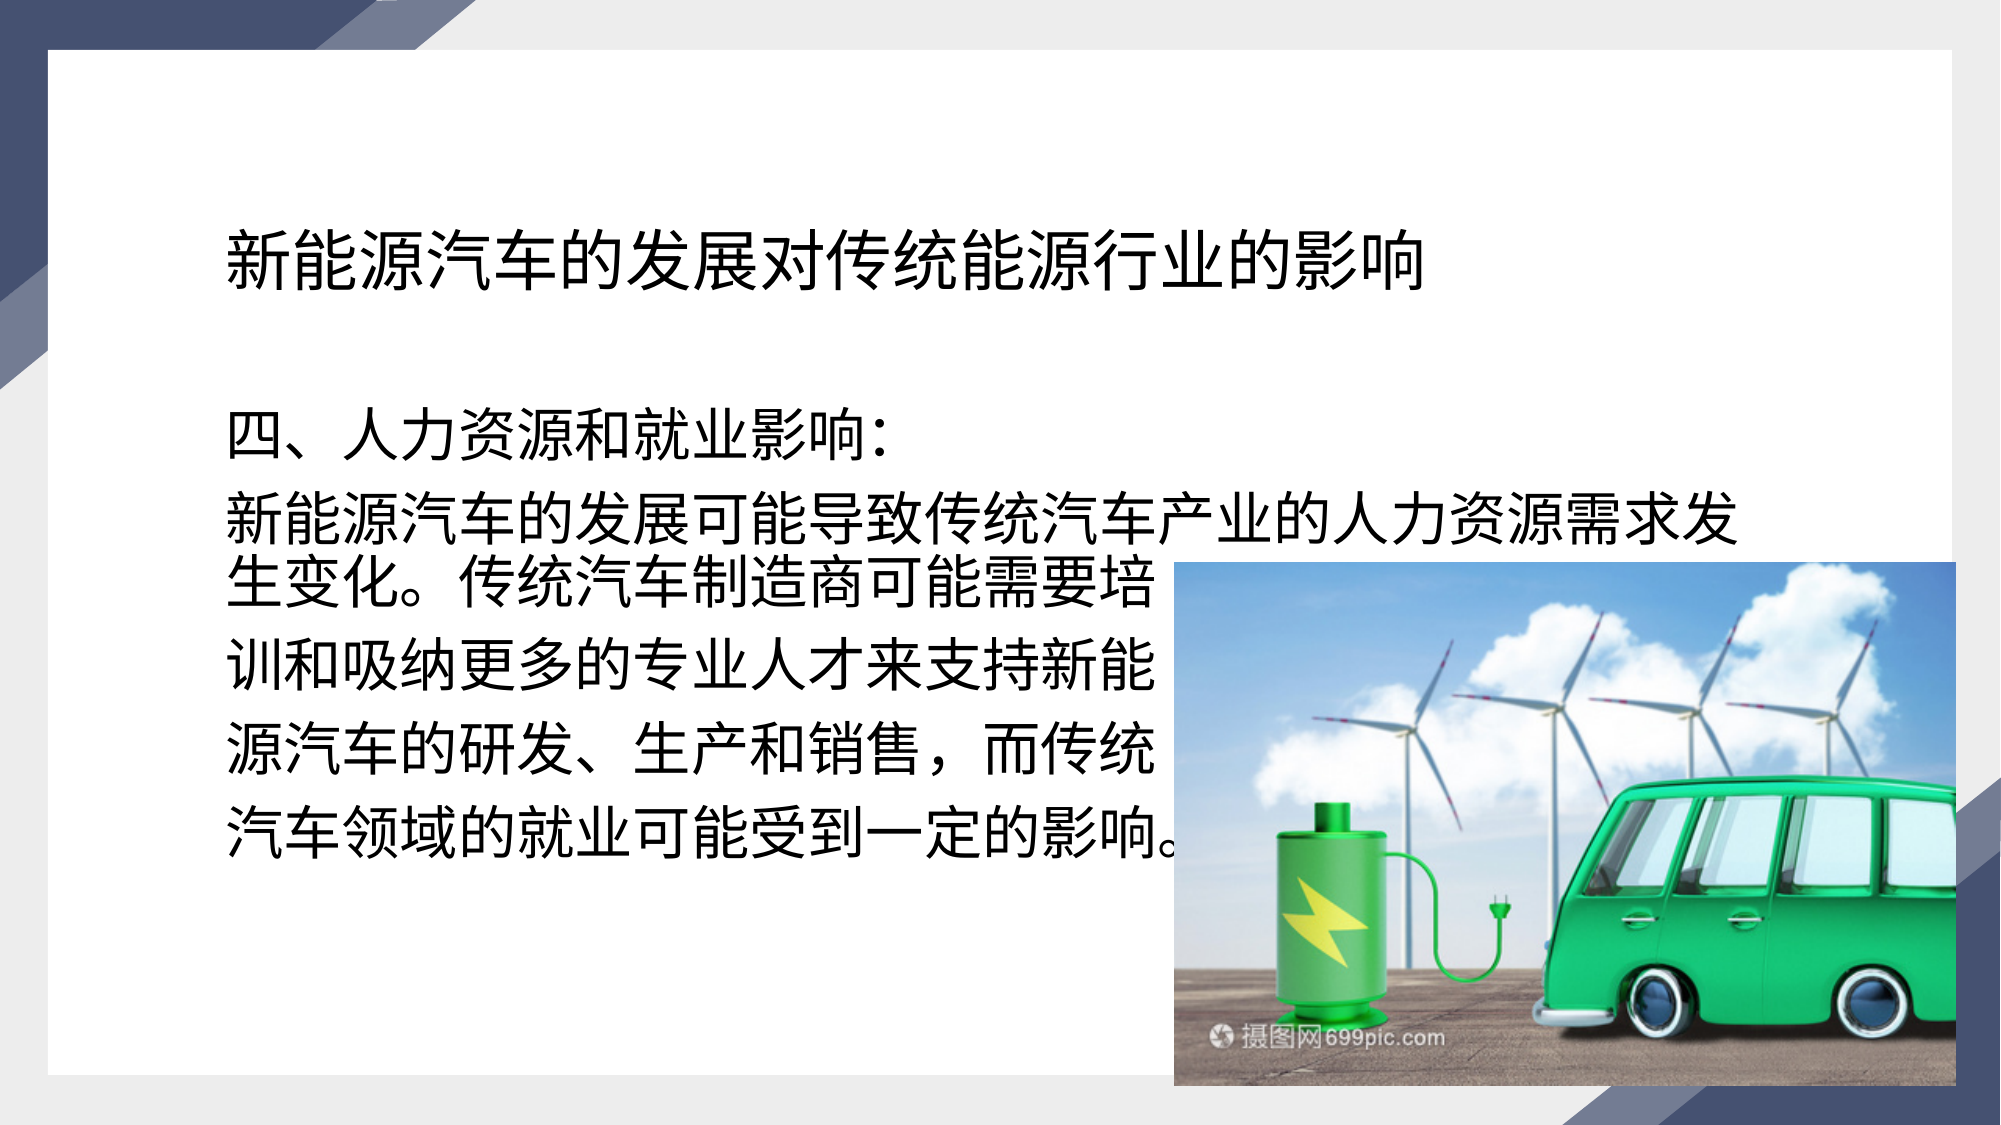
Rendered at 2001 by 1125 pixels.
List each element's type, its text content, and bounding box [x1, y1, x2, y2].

list 四、人力资源和就业影响： 新能源汽车的发展可能导致传统汽车产业的人力资源需求发生变化。传统汽车制造商可能需要培 训和吸纳更多的专业人才来支持新能 源汽车的研发、生产和销售，而传统 汽车领域的就业可能受到一定的影响。 [210, 398, 1790, 965]
picture [1174, 562, 1956, 1086]
title 新能源汽车的发展对传统能源行业的影响 [210, 204, 1790, 324]
